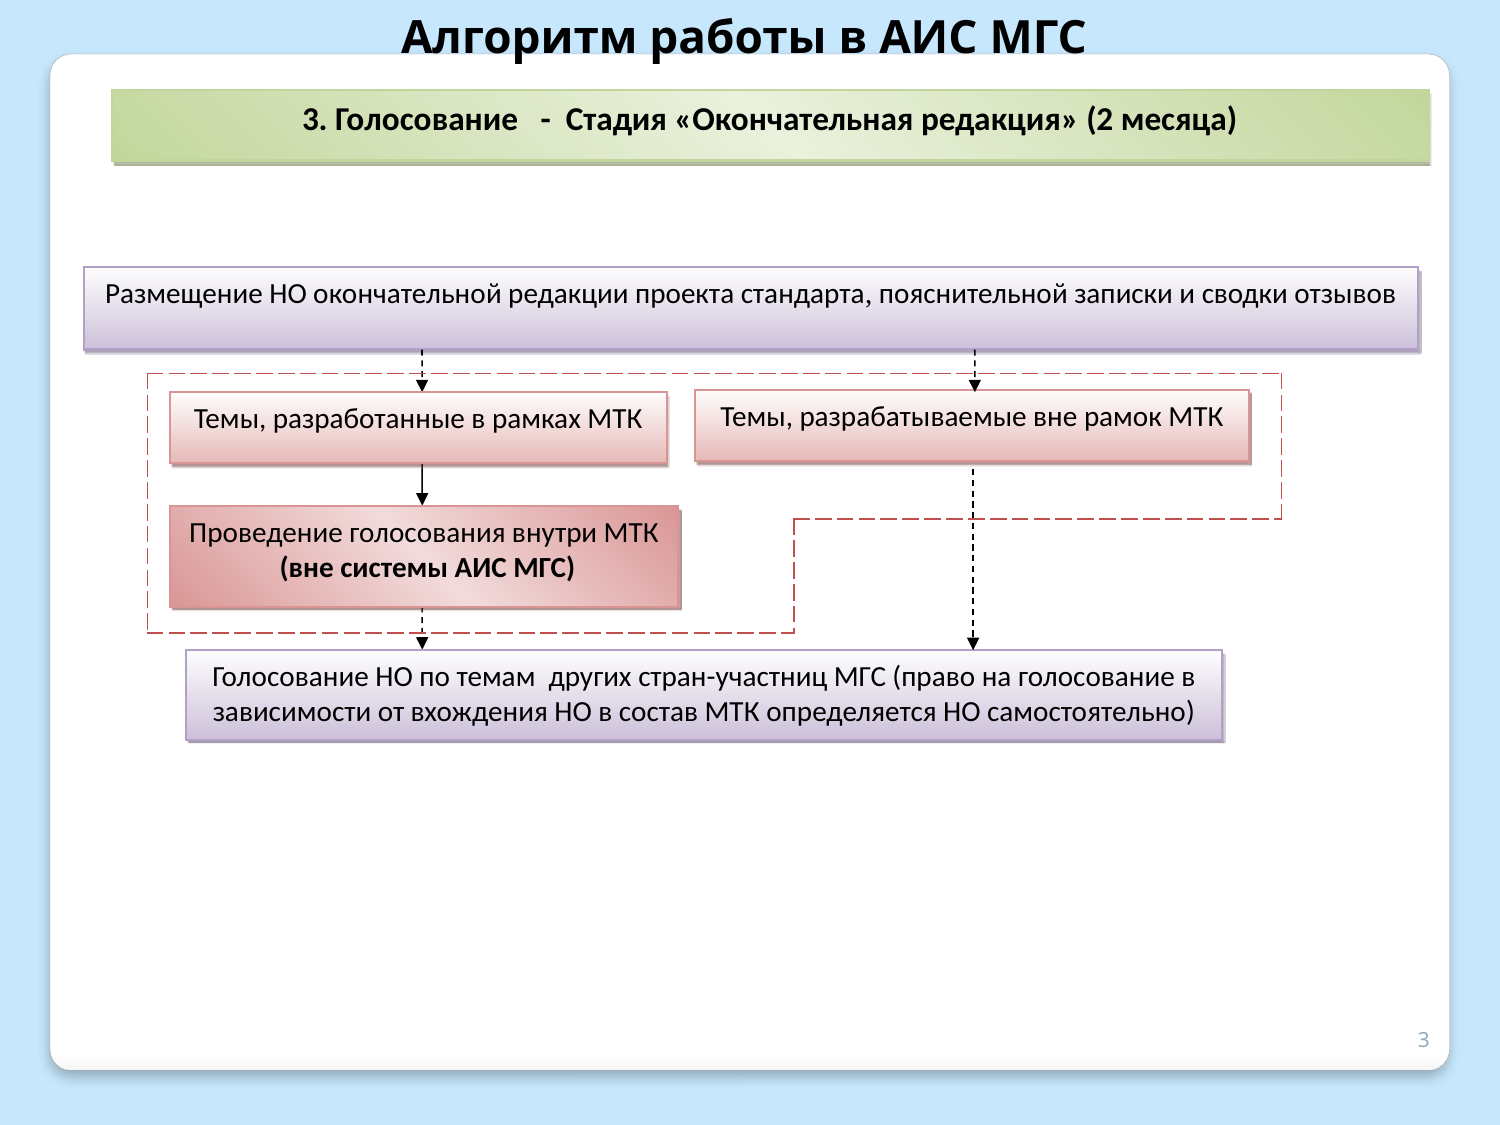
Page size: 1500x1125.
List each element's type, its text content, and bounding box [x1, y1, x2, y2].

slide_number 3 [1369, 1002, 1445, 1063]
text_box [83, 266, 1419, 740]
text_box 3. Голосование - Стадия «Окончательная редакция» (2 месяца) [112, 89, 1429, 161]
text_box Алгоритм работы в АИС МГС [64, 0, 1424, 70]
